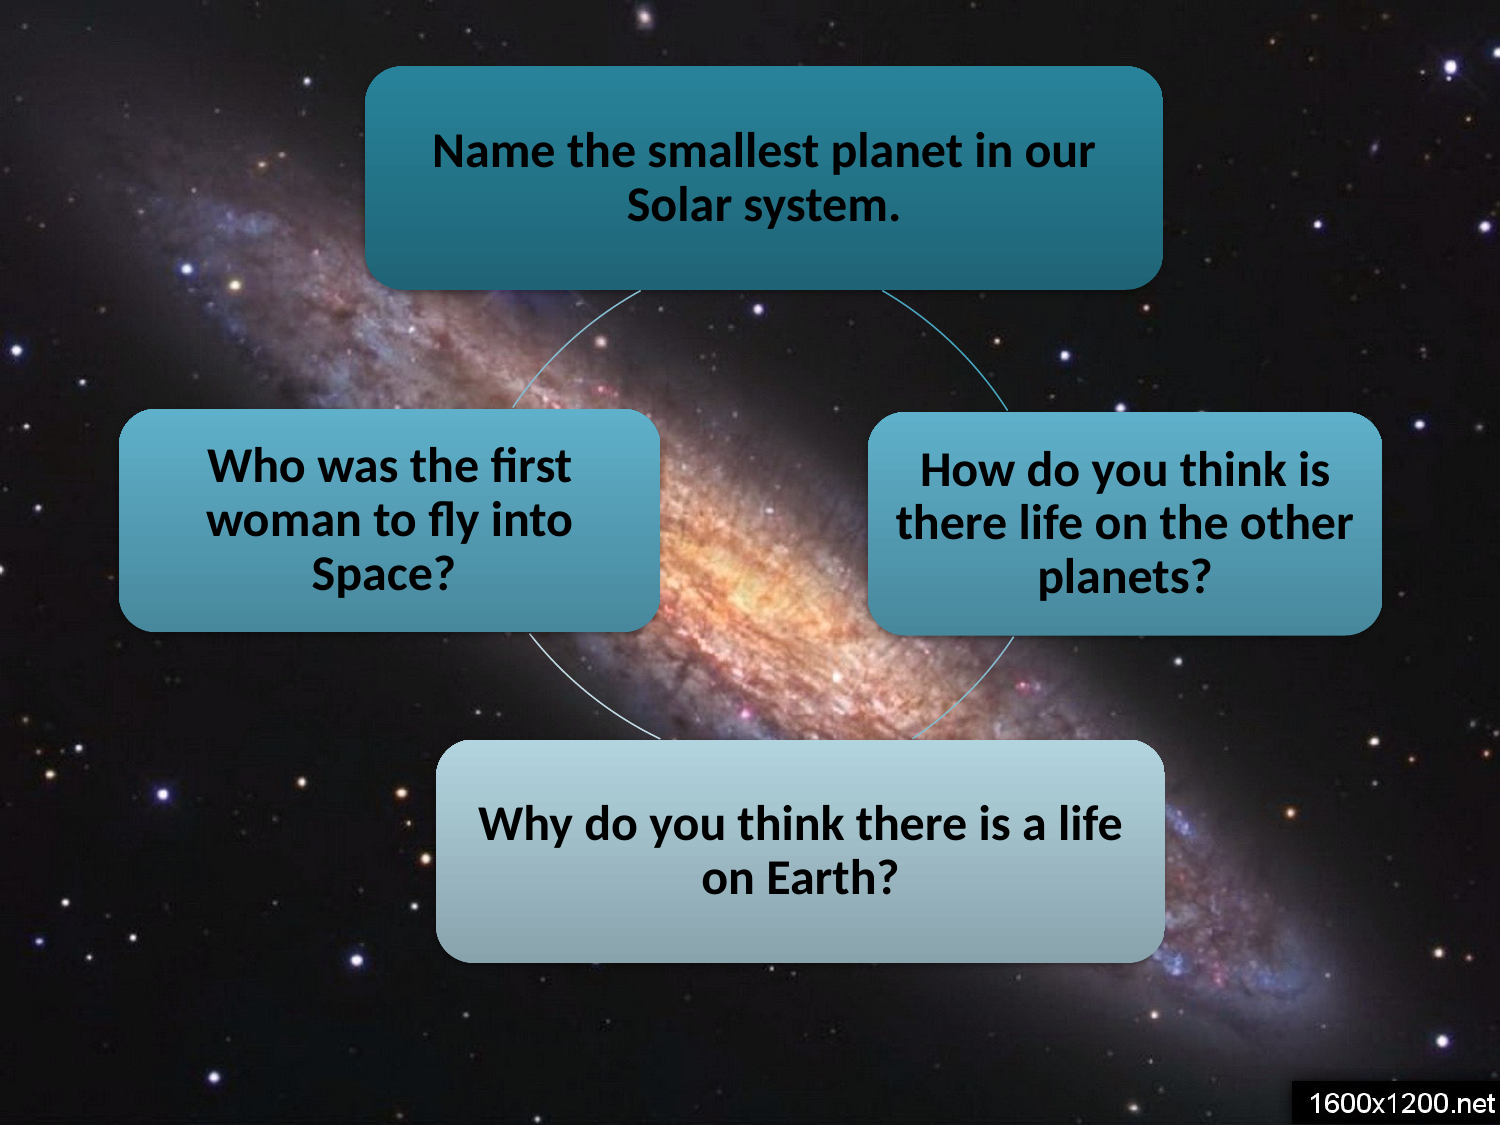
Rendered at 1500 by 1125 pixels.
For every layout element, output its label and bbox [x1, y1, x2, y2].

picture [0, 0, 1500, 1125]
list [74, 42, 1424, 1006]
